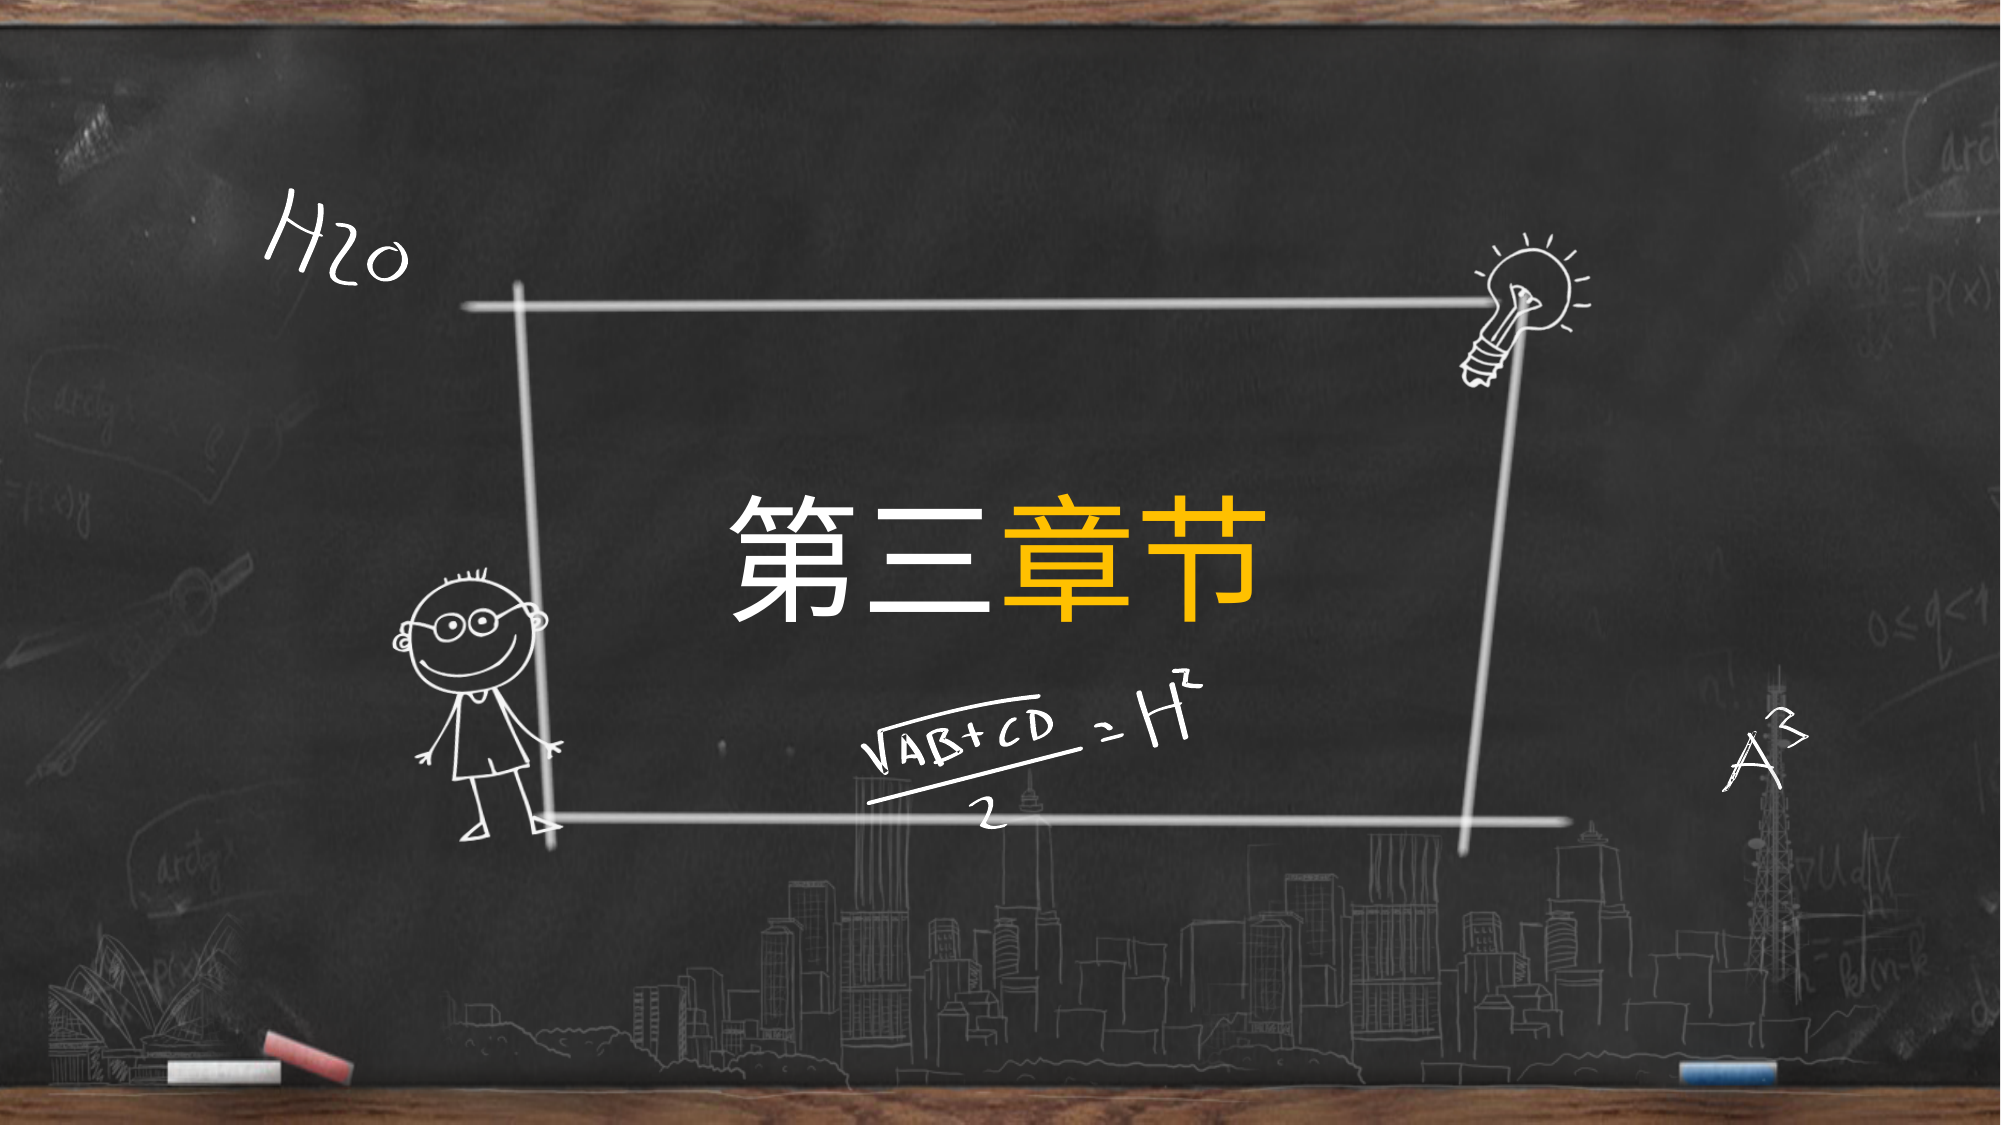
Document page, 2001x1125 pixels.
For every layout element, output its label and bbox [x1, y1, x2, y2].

picture [0, 0, 2001, 1125]
text_box [259, 205, 404, 297]
